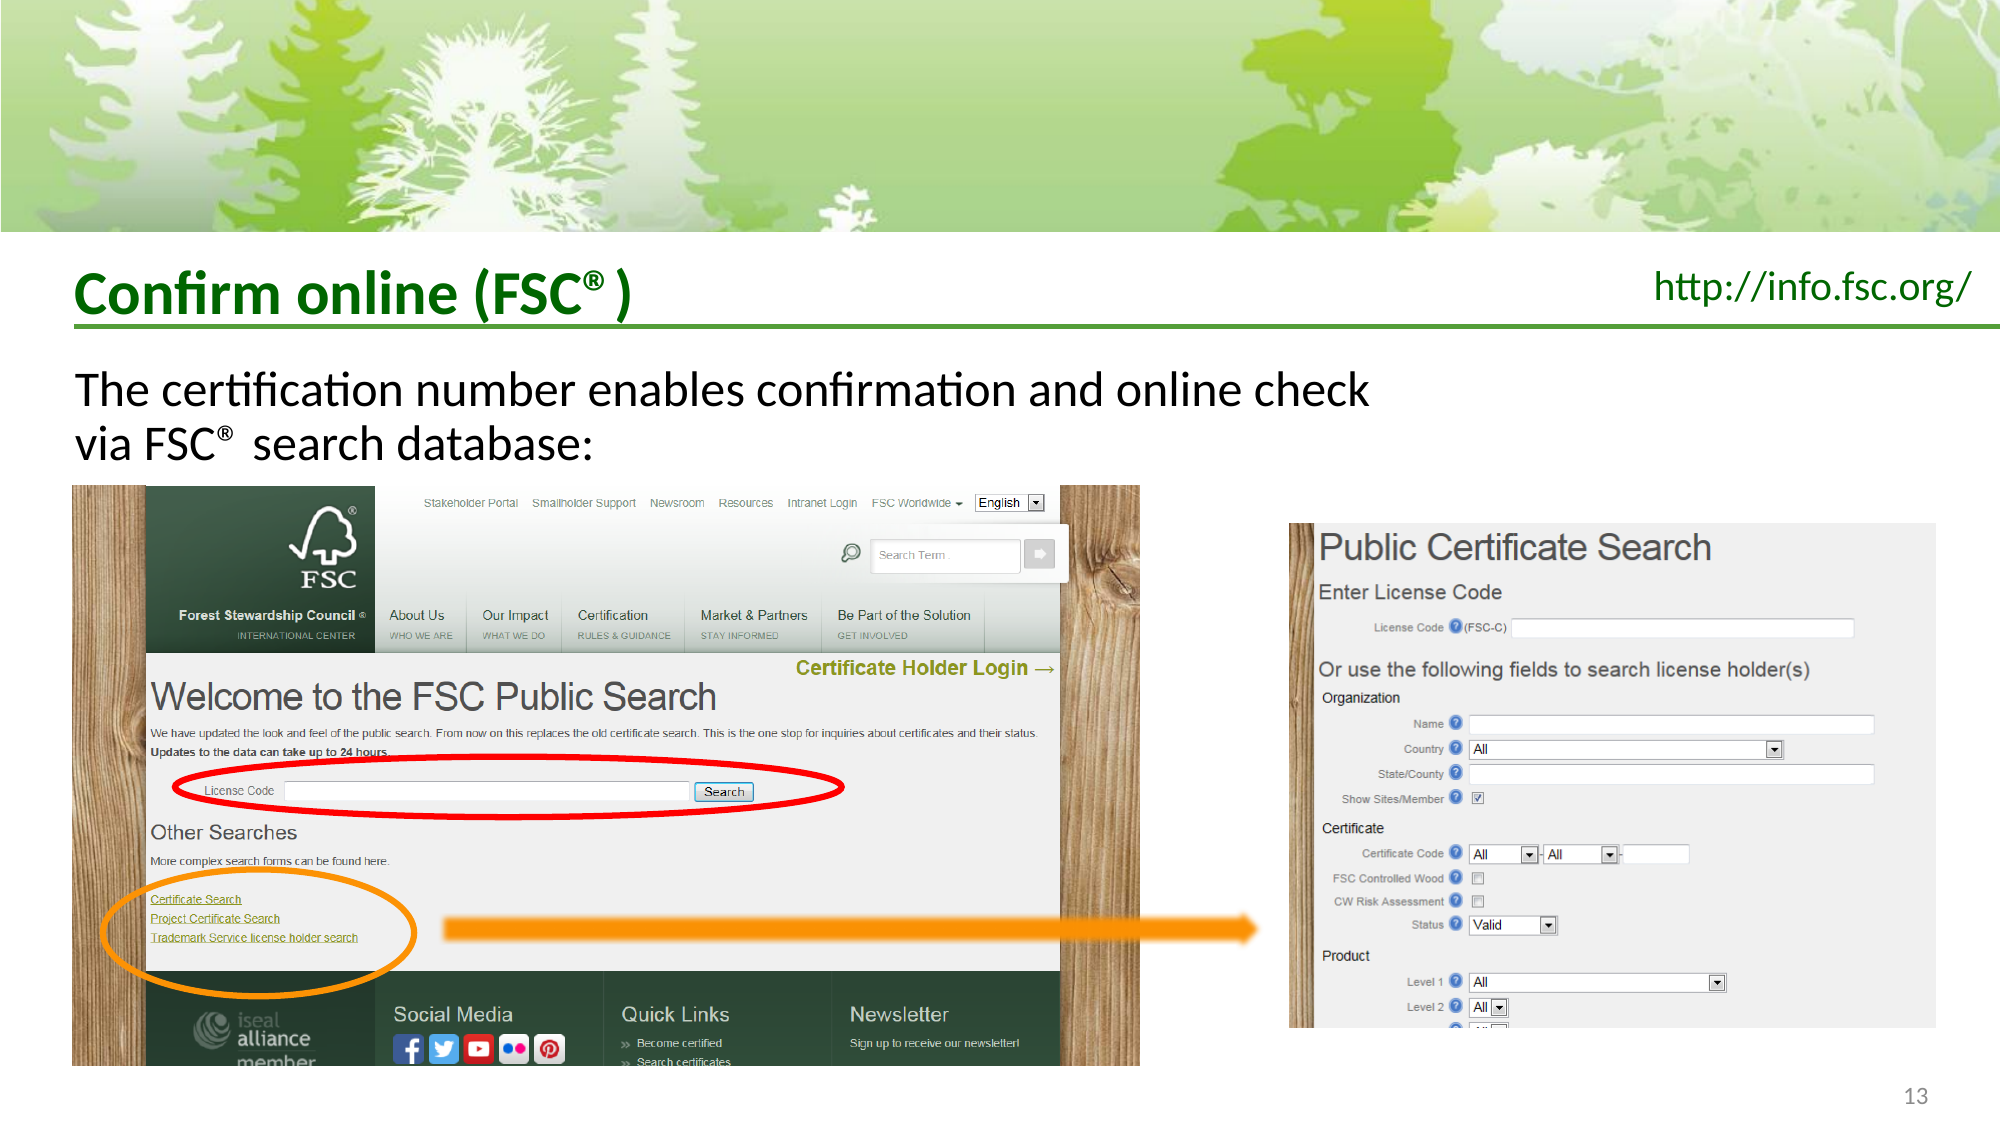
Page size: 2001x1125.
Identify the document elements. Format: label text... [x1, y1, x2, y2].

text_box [72, 485, 1936, 1066]
title Confirm online (FSC®) [59, 200, 1410, 355]
slide_number 13 [1493, 1065, 1944, 1125]
text_box http://info.fsc.org/ [1638, 257, 2000, 317]
list The certification number enables confirmation and online check via FSC® search database: [59, 355, 1449, 503]
picture [0, 0, 2000, 232]
